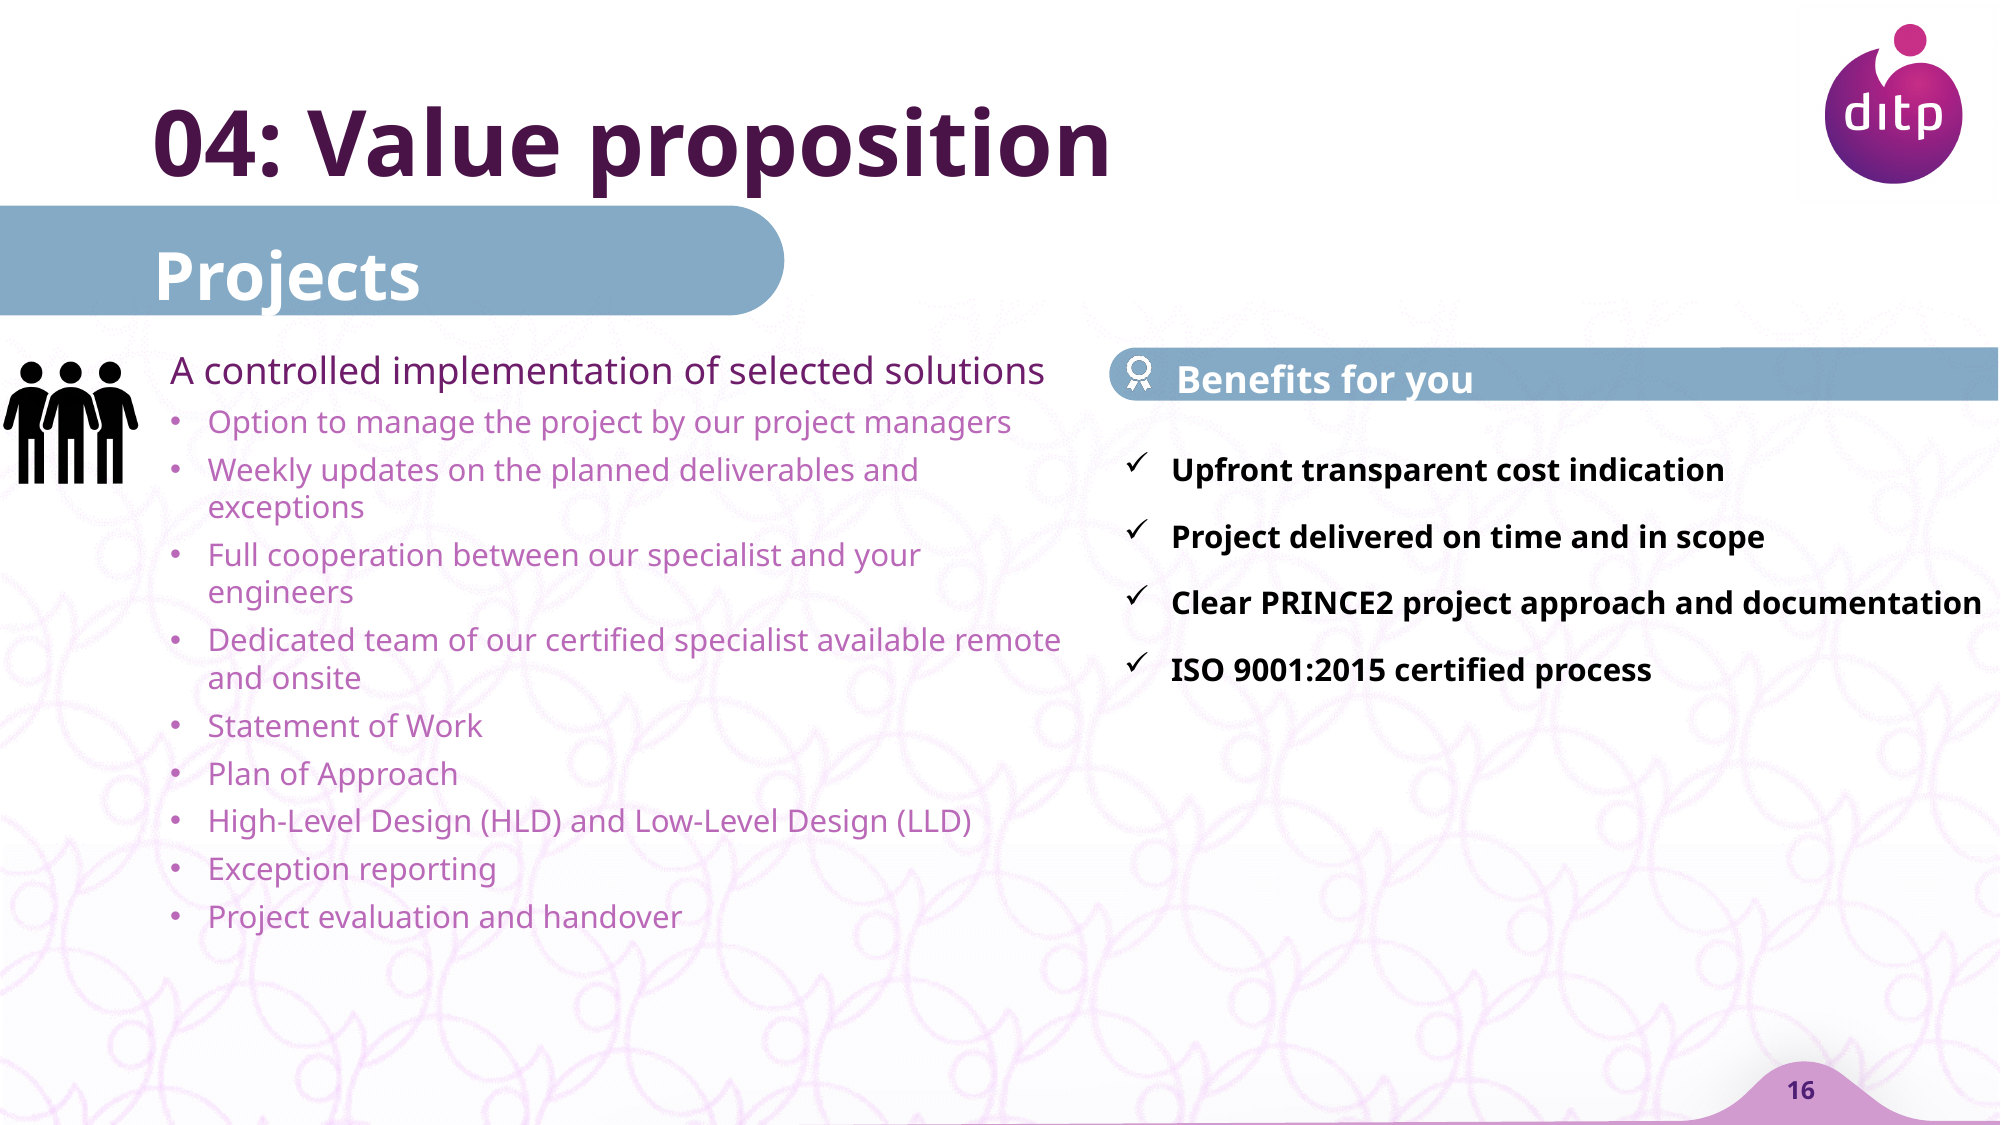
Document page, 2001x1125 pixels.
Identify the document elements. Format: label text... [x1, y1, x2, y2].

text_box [0, 202, 827, 316]
picture [0, 0, 2001, 1125]
text_box 16 [1767, 1061, 1831, 1122]
text_box Upfront transparent cost indication Project delivered on time and in scope Clear PRINCE2 project approach and documentation ISO 9001:2015 certified process [1109, 424, 2000, 762]
text_box [799, 1067, 2000, 1125]
text_box A controlled implementation of selected solutions Option to manage the project by our project managers Weekly updates on the planned deliverables and exceptions Full cooperation between our specialist and your engineers Dedicated team of our certified specialist available remote and onsite Statement of Work Plan of Approach High-Level Design (HLD) and Low-Level Design (LLD) Exception reporting Project evaluation and handover [155, 339, 1084, 1038]
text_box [1109, 335, 1999, 403]
title 04: Value proposition [137, 74, 1863, 292]
